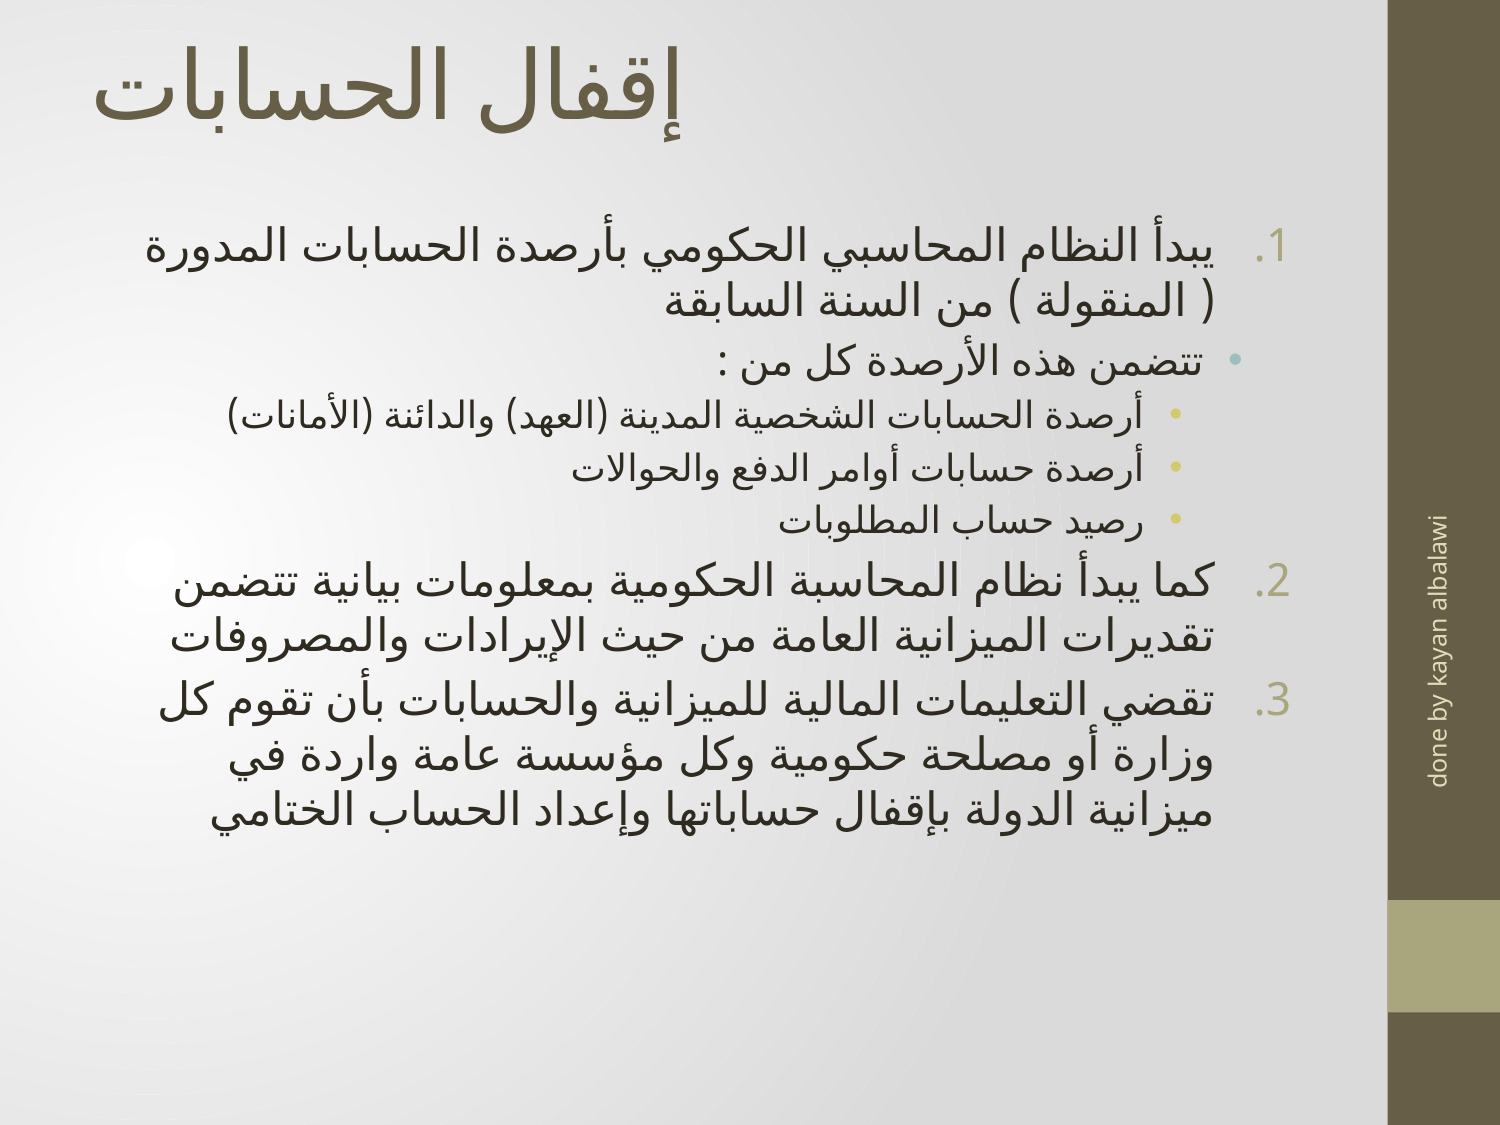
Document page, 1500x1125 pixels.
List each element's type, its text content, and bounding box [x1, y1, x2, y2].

list يبدأ النظام المحاسبي الحكومي بأرصدة الحسابات المدورة ( المنقولة ) من السنة السابقة تتضمن هذه الأرصدة كل من : أرصدة الحسابات الشخصية المدينة (العهد) والدائنة (الأمانات) أرصدة حسابات أوامر الدفع والحوالات رصيد حساب المطلوبات كما يبدأ نظام المحاسبة الحكومية بمعلومات بيانية تتضمن تقديرات الميزانية العامة من حيث الإيرادات والمصروفات تقضي التعليمات المالية للميزانية والحسابات بأن تقوم كل وزارة أو مصلحة حكومية وكل مؤسسة عامة واردة في ميزانية الدولة بإقفال حساباتها وإعداد الحساب الختامي [75, 208, 1325, 1050]
title إقفال الحسابات [75, 45, 1325, 208]
footer done by kayan albalawi [1408, 500, 1469, 889]
